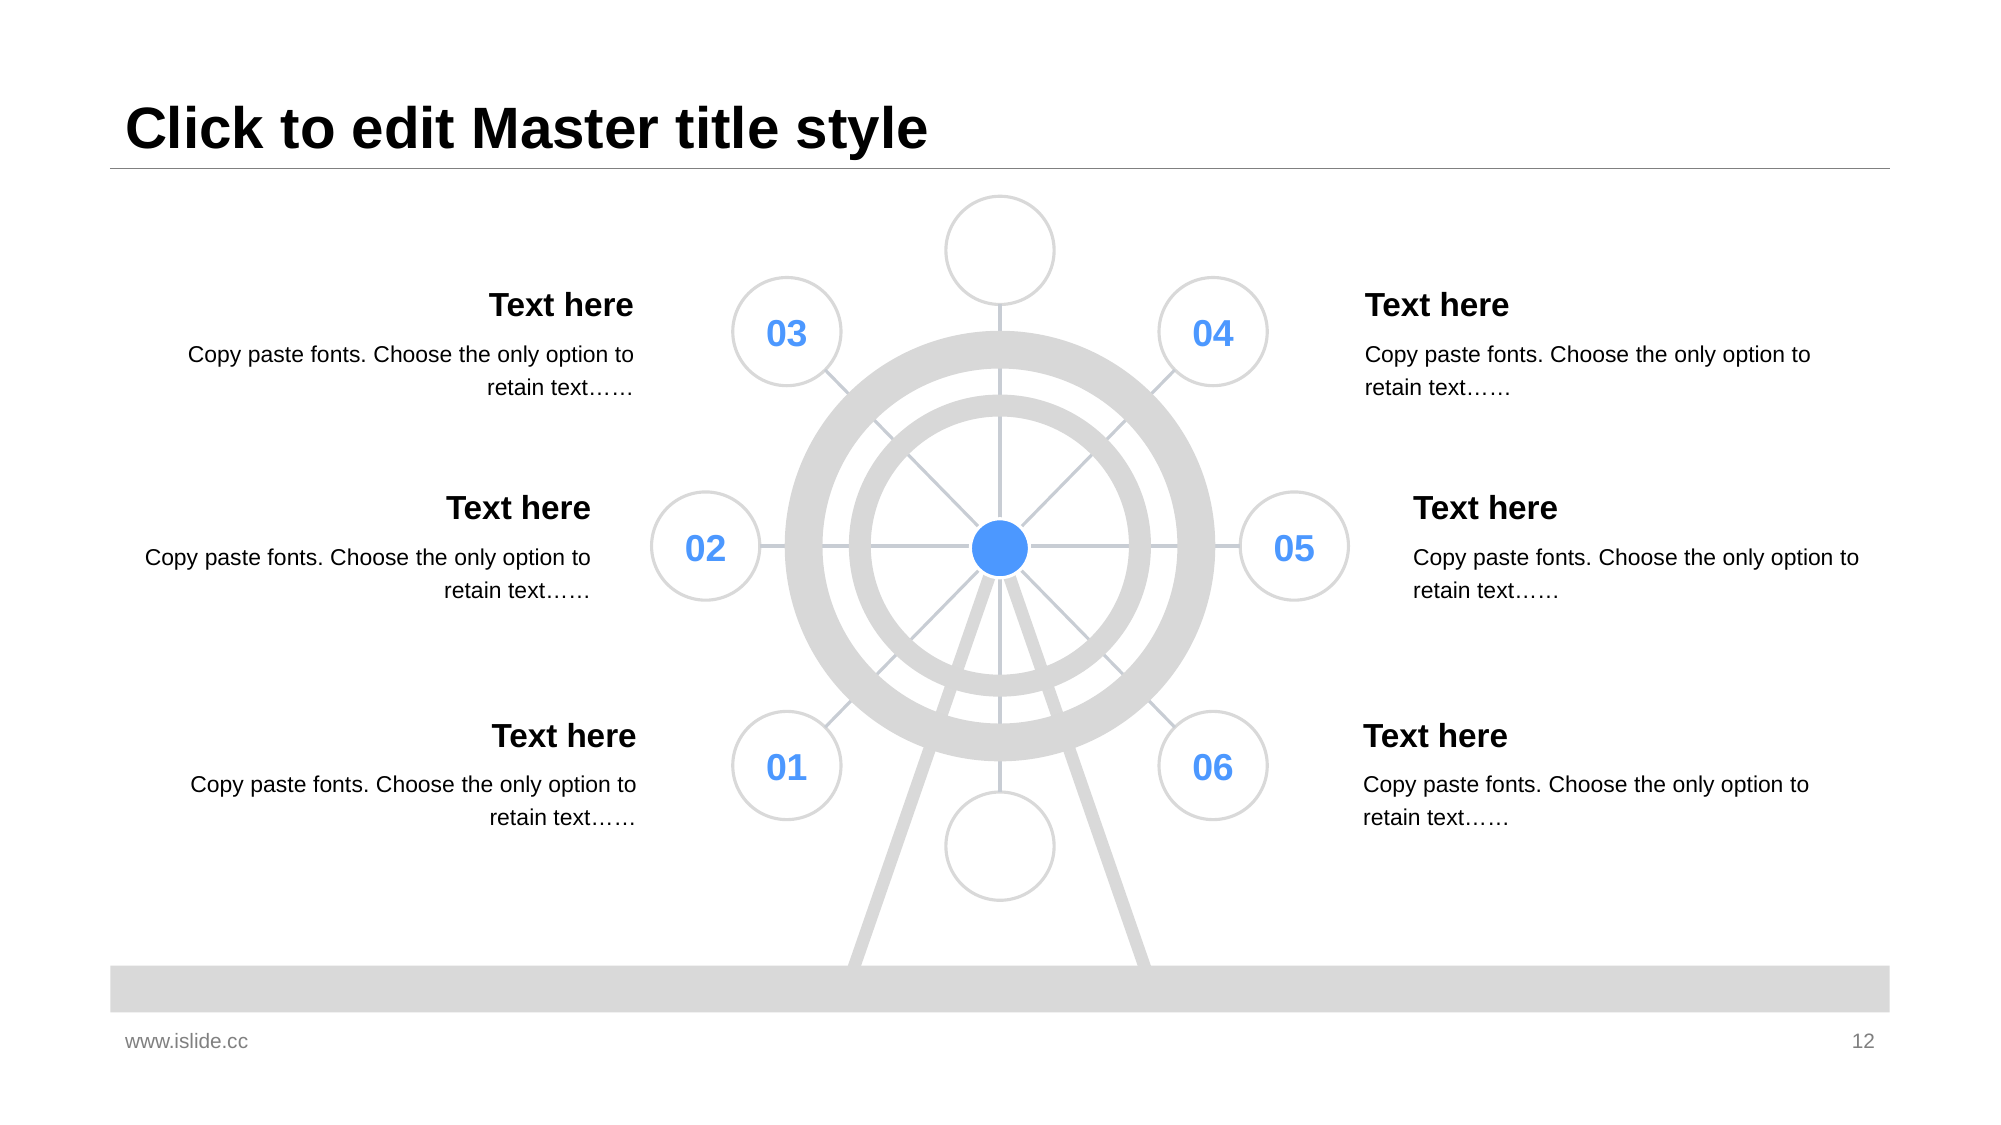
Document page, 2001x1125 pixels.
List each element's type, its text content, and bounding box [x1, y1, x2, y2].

footer www.islide.cc [109, 1023, 790, 1058]
title Click to edit Master title style [109, 0, 1890, 169]
slide_number 12 [1412, 1023, 1890, 1058]
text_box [110, 196, 1890, 1013]
